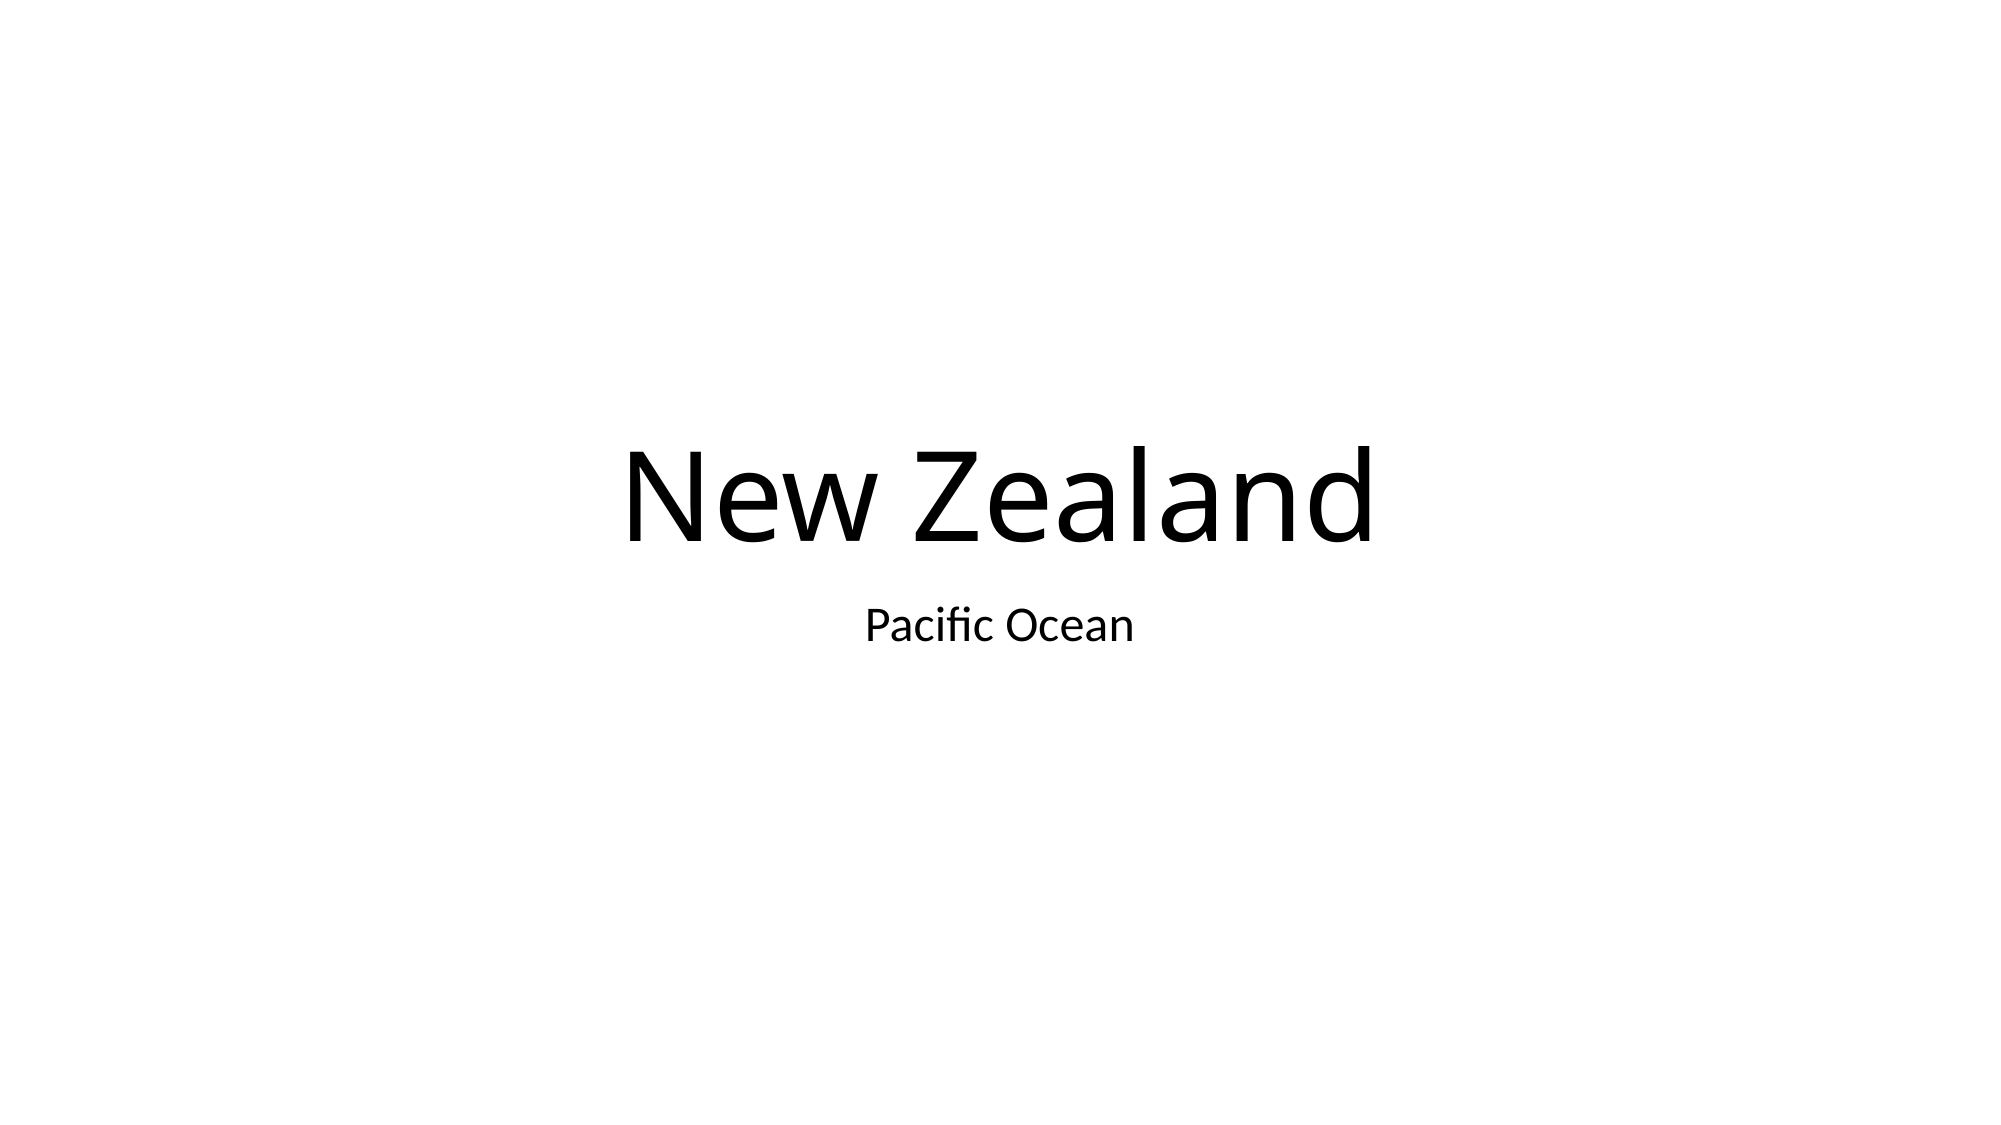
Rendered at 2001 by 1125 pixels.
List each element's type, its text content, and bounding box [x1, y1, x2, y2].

title New Zealand [249, 184, 1750, 576]
subtitle Pacific Ocean [249, 590, 1750, 863]
